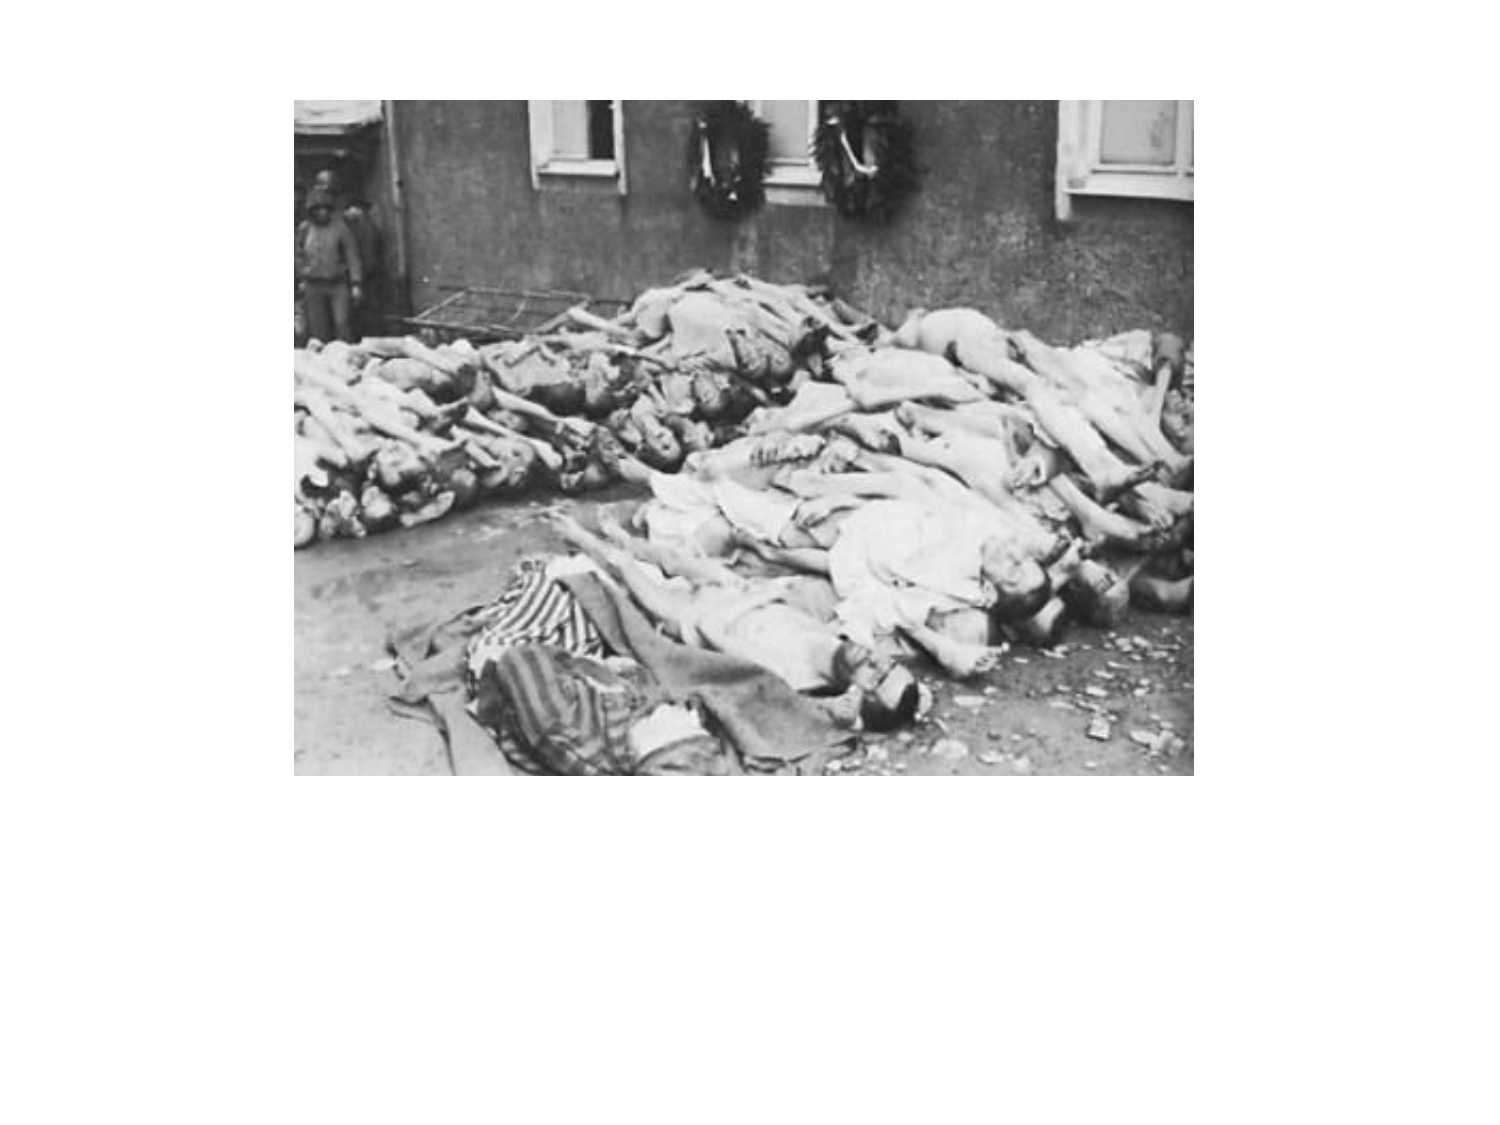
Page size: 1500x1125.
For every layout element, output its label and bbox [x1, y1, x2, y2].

picture [293, 100, 1195, 776]
